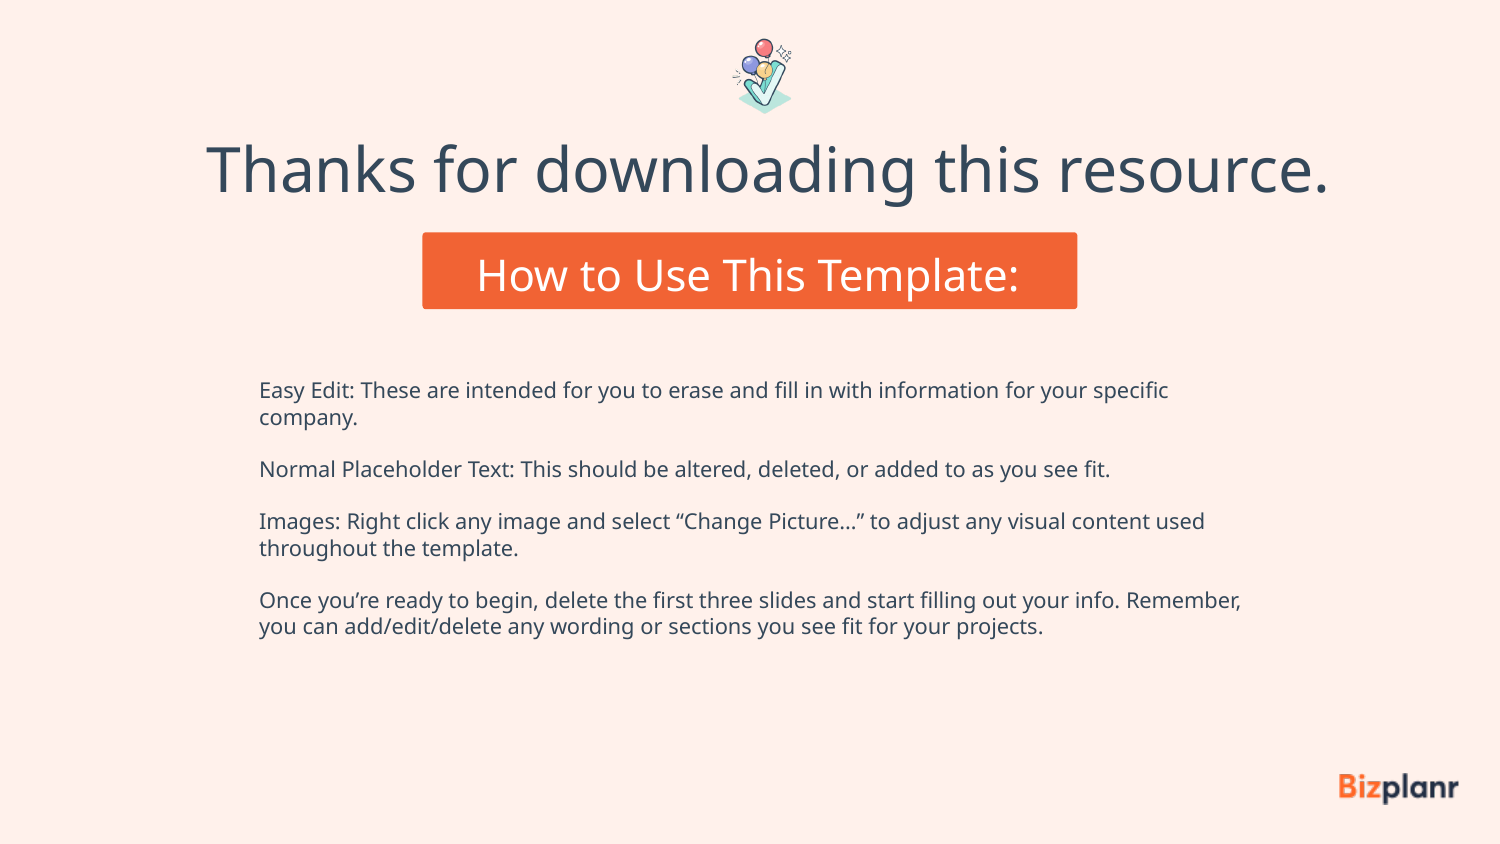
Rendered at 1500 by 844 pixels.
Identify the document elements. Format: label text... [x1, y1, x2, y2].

picture [683, 0, 841, 155]
title How to Use This Template: [420, 245, 1076, 328]
picture [1339, 773, 1460, 805]
text_box Thanks for downloading this resource. [125, 127, 1413, 245]
text_box Easy Edit: These are intended for you to erase and fill in with information for your specific company. Normal Placeholder Text: This should be altered, deleted, or added to as you see fit. Images: Right click any image and select “Change Picture…” to adjust any visual content used throughout the template. Once you’re ready to begin, delete the first three slides and start filling out your info. Remember, you can add/edit/delete any wording or sections you see fit for your projects. [244, 335, 1280, 764]
